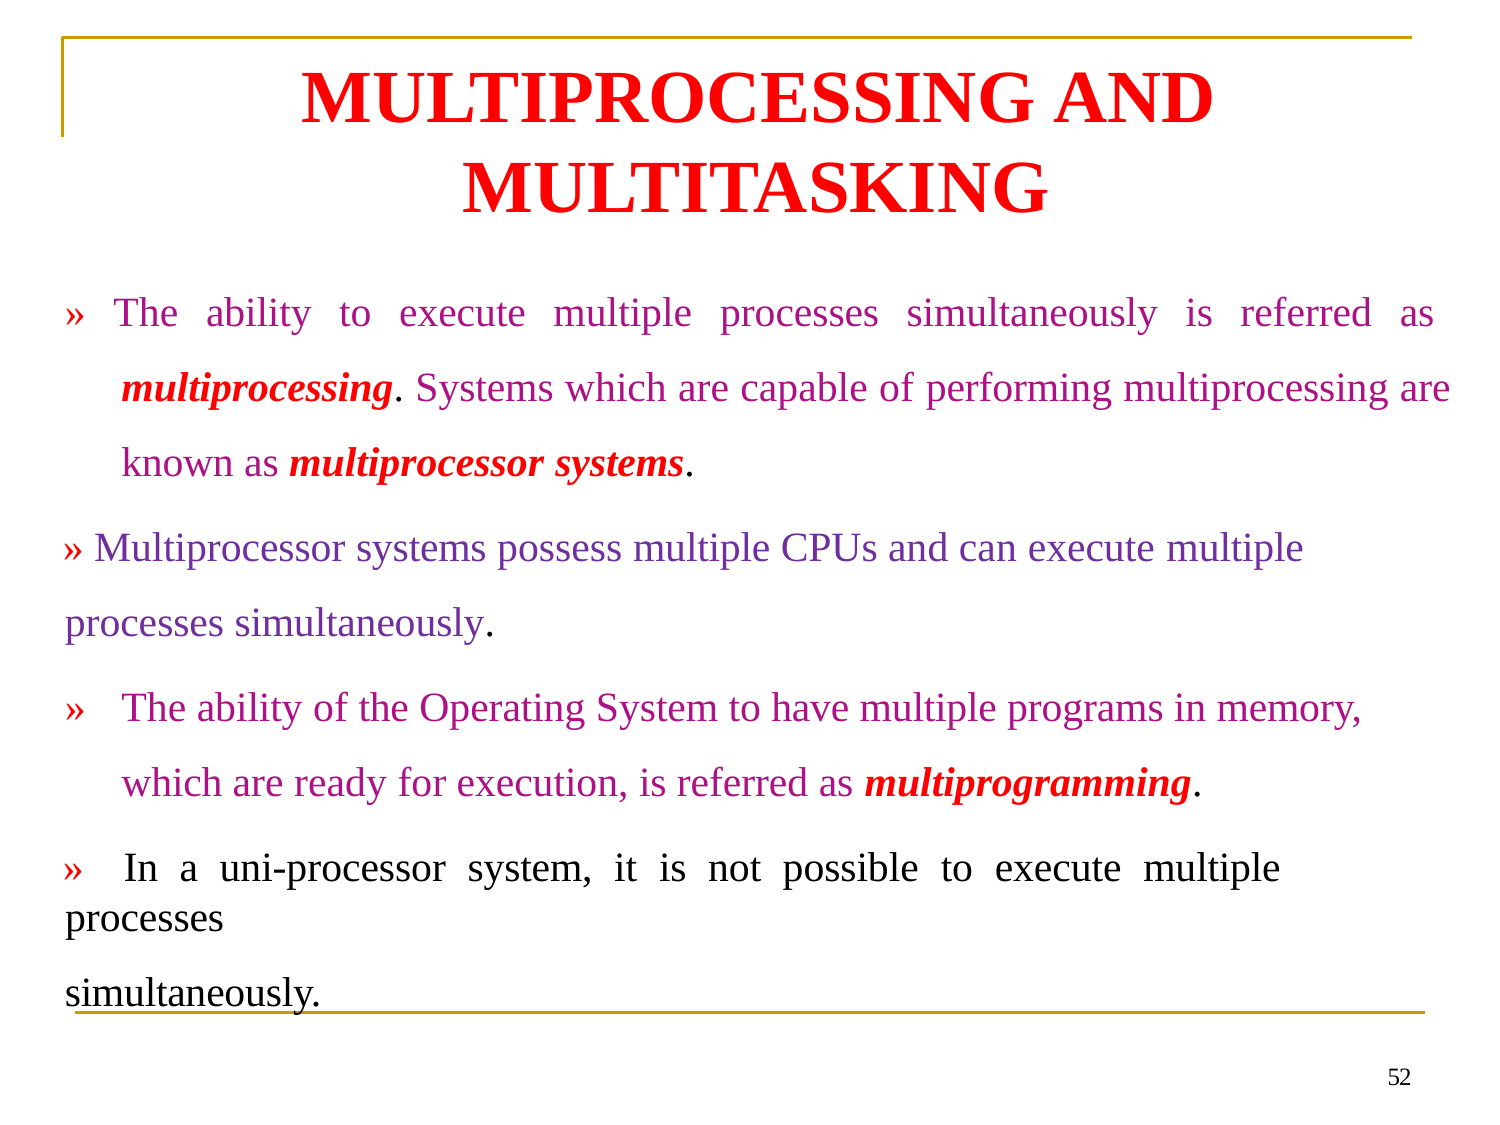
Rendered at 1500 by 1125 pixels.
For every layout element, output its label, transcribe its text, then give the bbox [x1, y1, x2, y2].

text_box » The ability to execute multiple processes simultaneously is referred as multiprocessing. Systems which are capable of performing multiprocessing are known as multiprocessor systems. » Multiprocessor systems possess multiple CPUs and can execute multiple processes simultaneously. » The ability of the Operating System to have multiple programs in memory, which are ready for execution, is referred as multiprogramming. » In a uni-processor system, it is not possible to execute multiple processes simultaneously. [62, 257, 1463, 1016]
slide_number 52 [1381, 1061, 1417, 1125]
title MULTIPROCESSING AND MULTITASKING [62, 45, 1438, 236]
